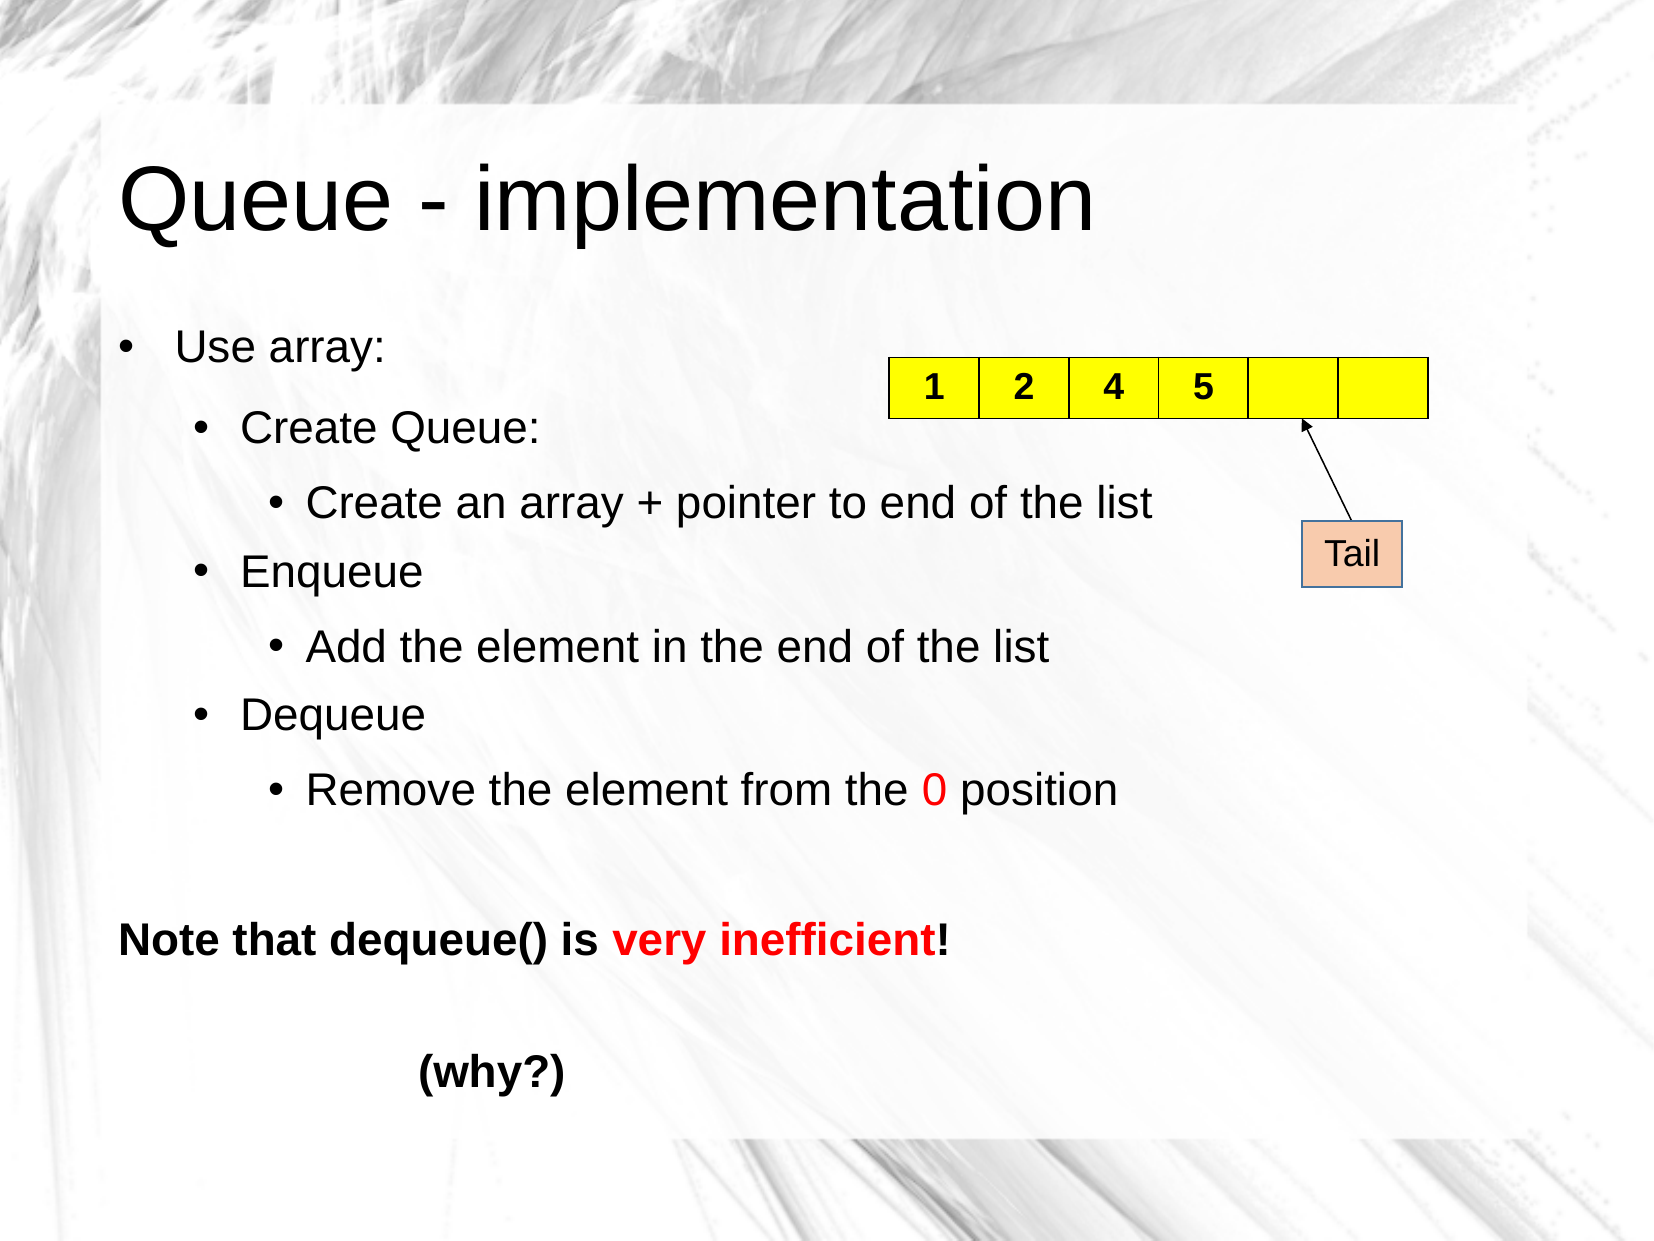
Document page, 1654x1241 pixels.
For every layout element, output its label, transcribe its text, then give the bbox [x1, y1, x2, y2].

text_box Tail [1301, 521, 1402, 588]
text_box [1301, 418, 1352, 522]
title Queue - implementation [118, 112, 1506, 281]
table_header 5 [1159, 358, 1247, 418]
list Use array: Create Queue: Create an array + pointer to end of the list Enqueue Add the element in the end of the list Dequeue Remove the element from the 0 position Note that dequeue() is very inefficient! (why?) [118, 319, 1571, 1109]
table_header 1 [890, 358, 978, 418]
table_header [1249, 358, 1337, 418]
table_header 4 [1070, 358, 1158, 418]
table_header 2 [980, 358, 1068, 418]
table_header [1339, 358, 1427, 418]
picture [0, 0, 1654, 1241]
